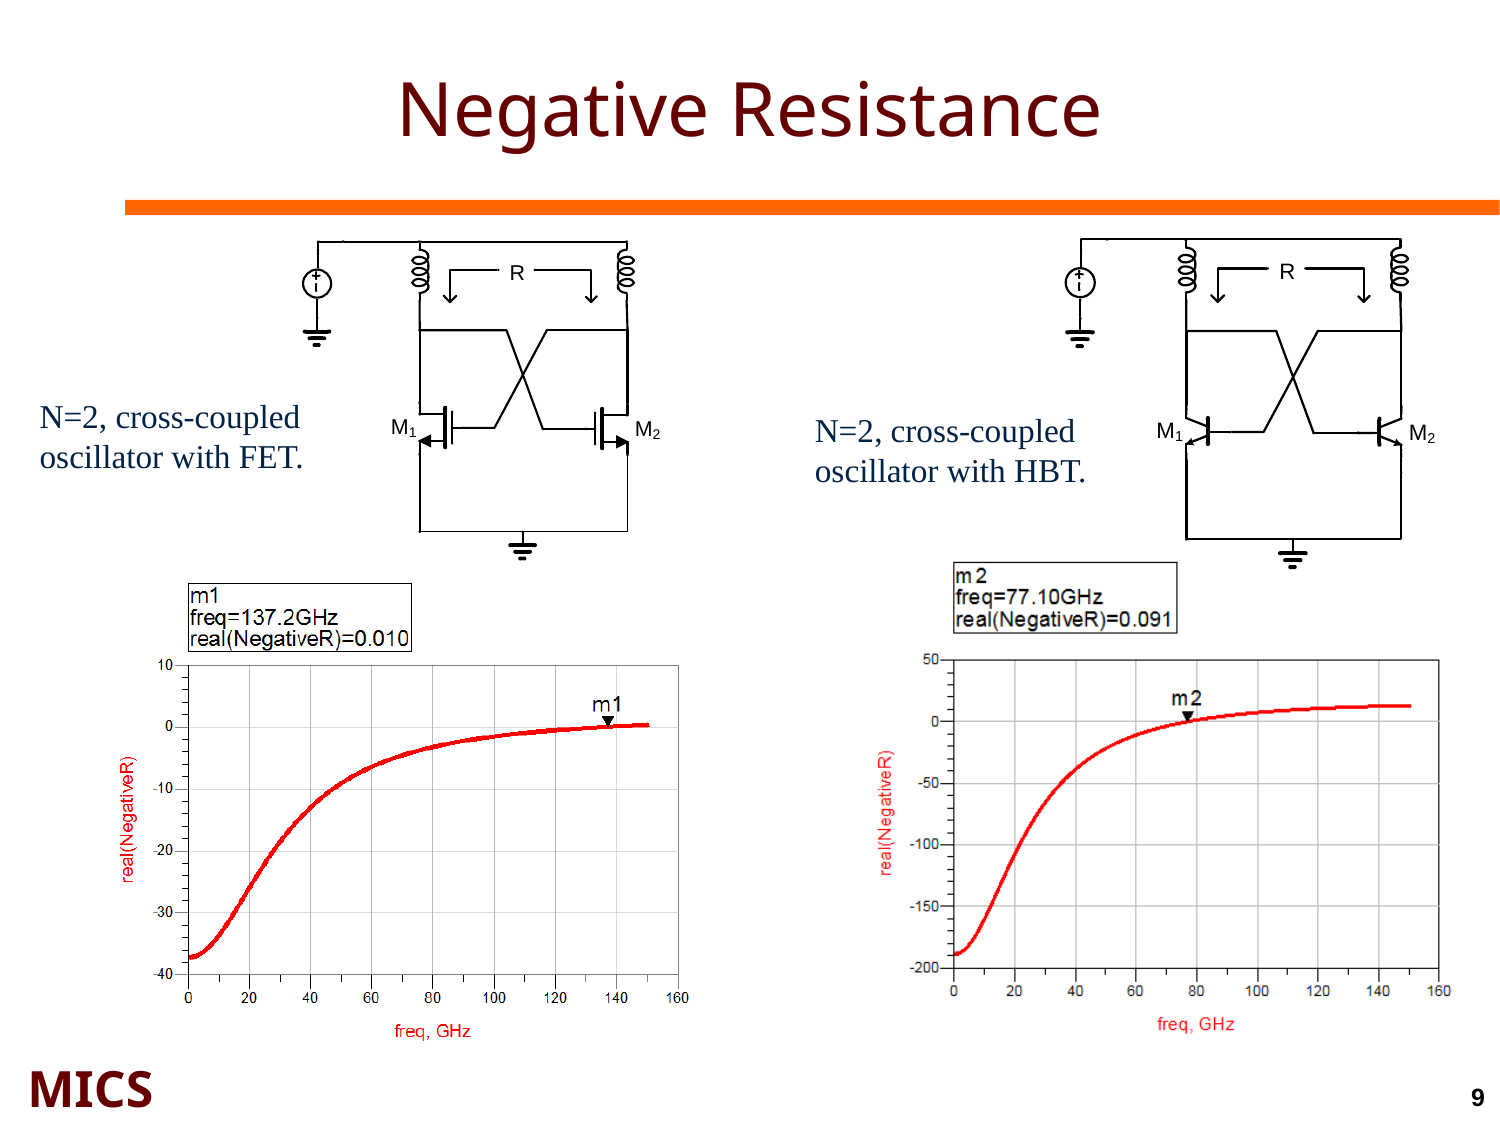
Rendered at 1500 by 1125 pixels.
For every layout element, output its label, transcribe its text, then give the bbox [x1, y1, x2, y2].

picture [299, 238, 663, 563]
text_box N=2, cross-coupled oscillator with HBT. [799, 401, 1057, 497]
picture [856, 235, 1470, 1042]
title Negative Resistance [112, 12, 1388, 201]
slide_number 9 [1425, 1067, 1500, 1125]
text_box N=2, cross-coupled oscillator with FET. [24, 387, 294, 483]
picture [99, 565, 717, 1052]
